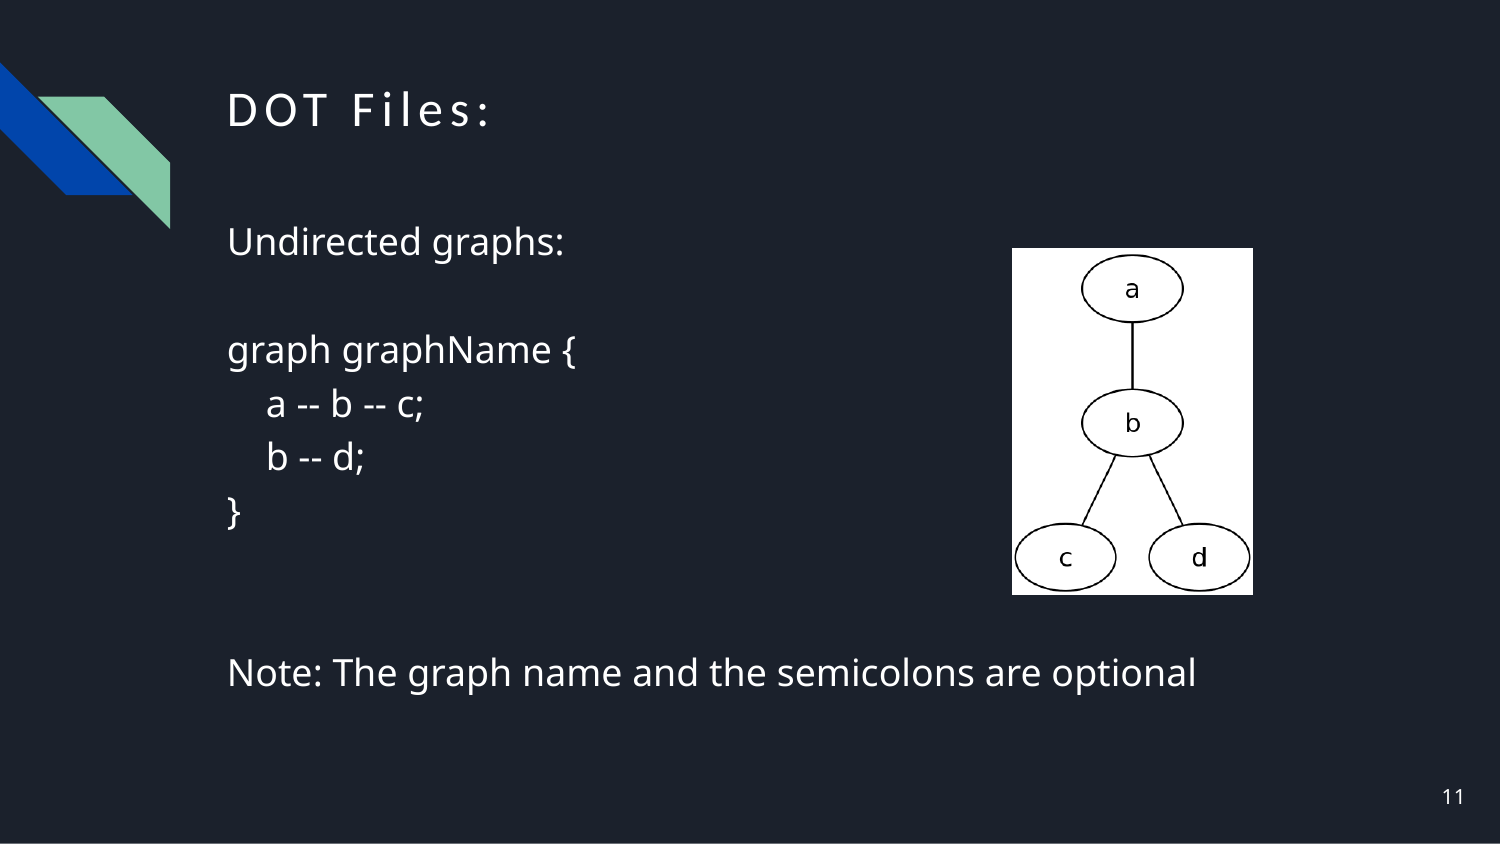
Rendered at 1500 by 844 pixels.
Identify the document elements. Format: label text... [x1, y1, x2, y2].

picture [1012, 248, 1254, 595]
slide_number 11 [1435, 782, 1473, 844]
text_box Undirected graphs: graph graphName { a -- b -- c; b -- d; } Note: The graph name and the semicolons are optional [224, 209, 1275, 748]
title DOT Files: [224, 74, 781, 209]
